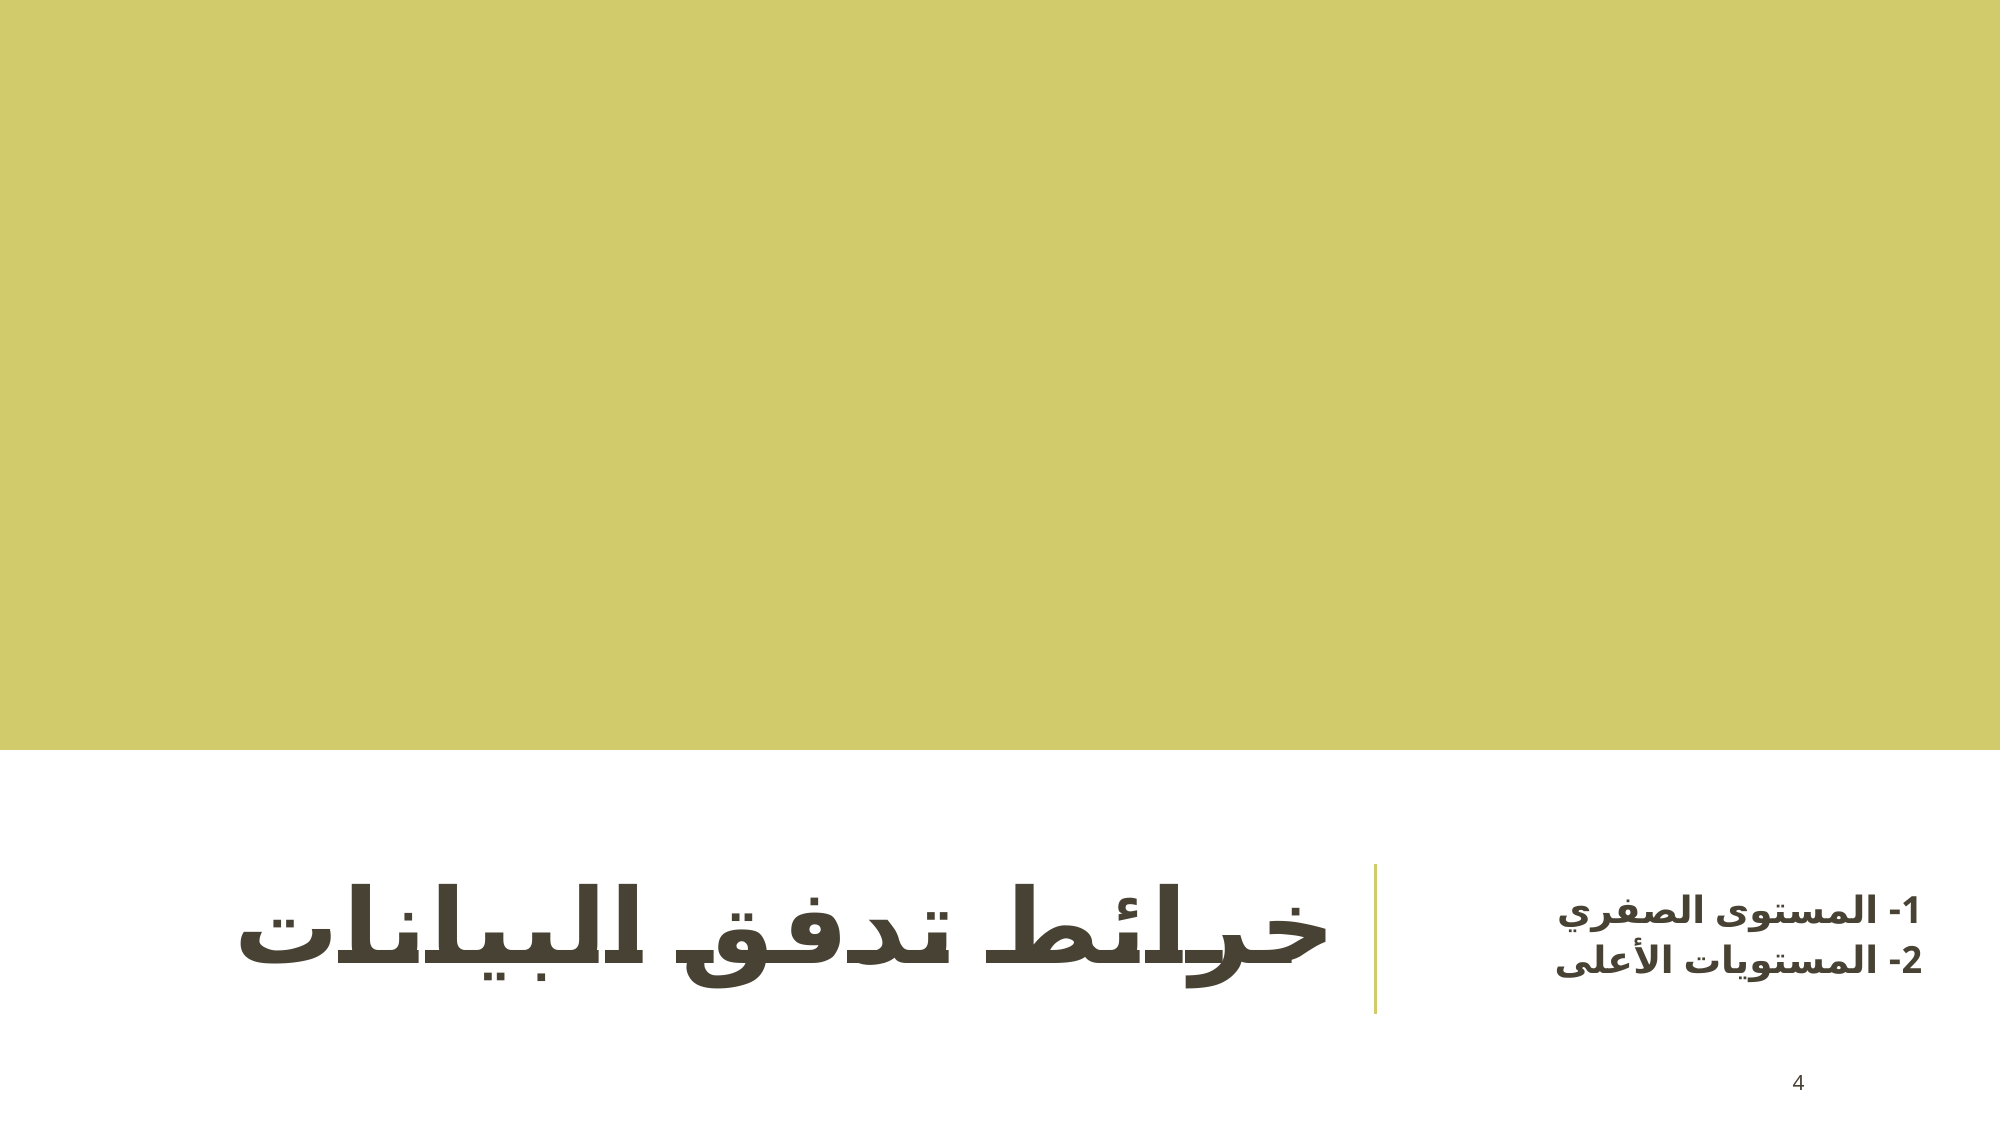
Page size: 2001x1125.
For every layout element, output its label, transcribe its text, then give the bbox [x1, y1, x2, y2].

slide_number 4 [1777, 1061, 1938, 1107]
title خرائط تدفق البيانات [75, 813, 1350, 1054]
list 1- المستوى الصفري 2- المستويات الأعلى [1412, 813, 1938, 1054]
